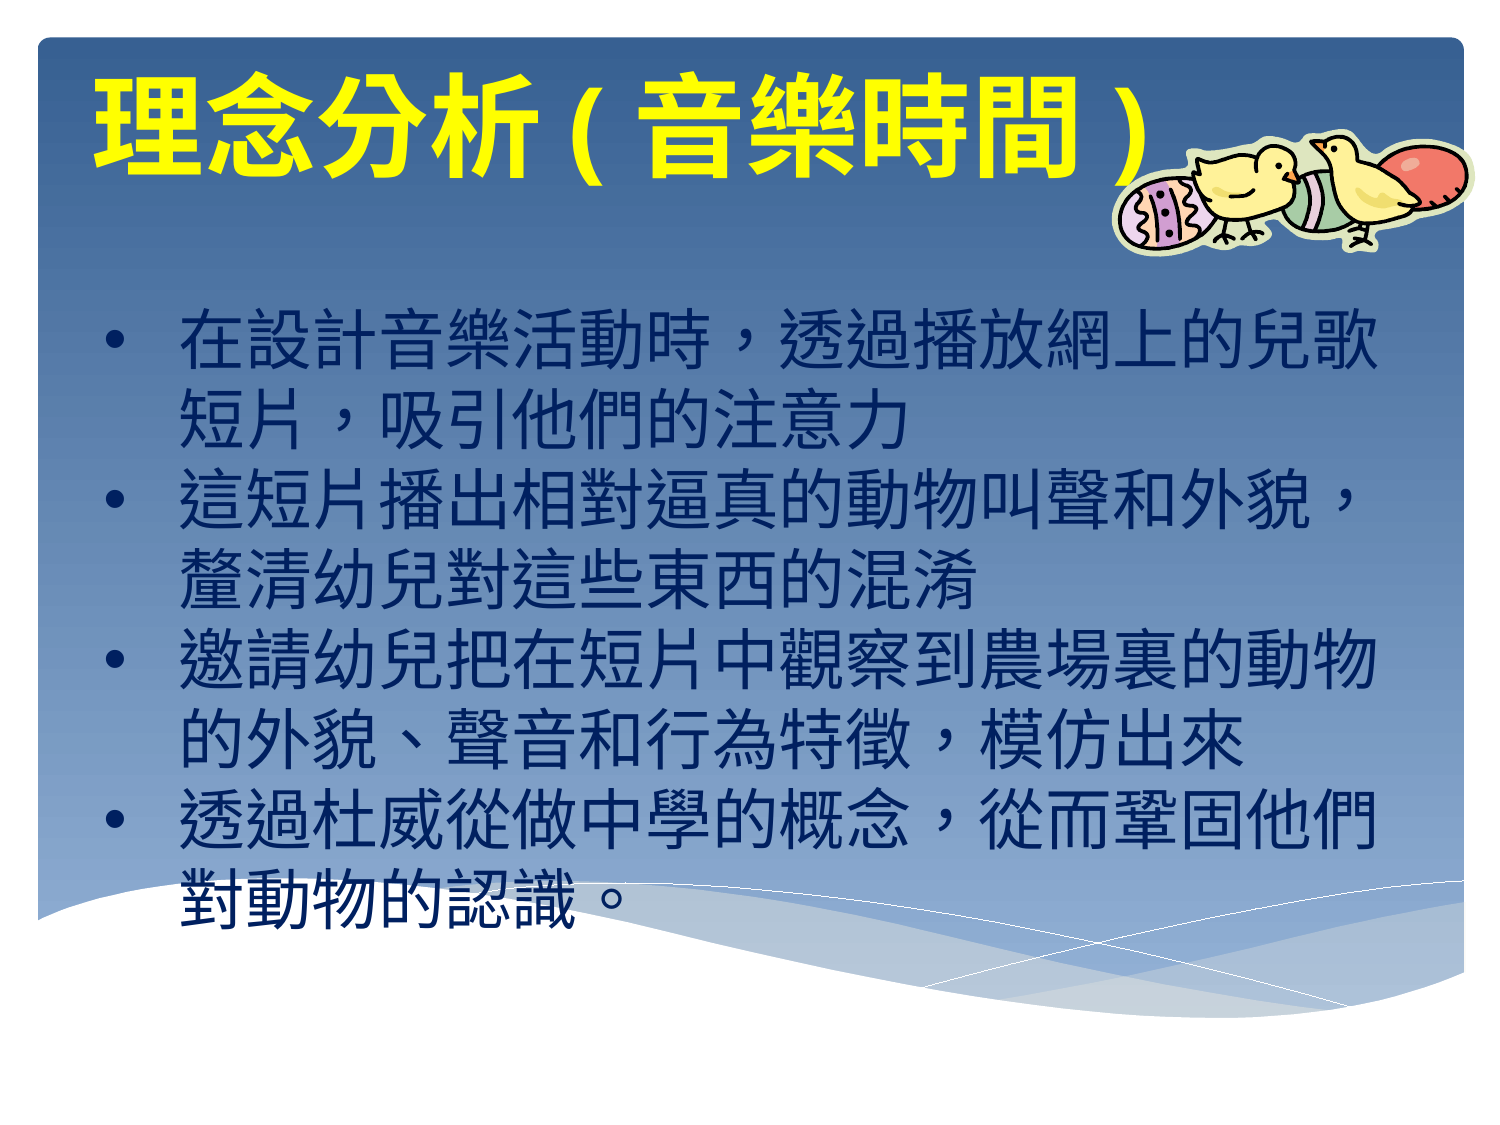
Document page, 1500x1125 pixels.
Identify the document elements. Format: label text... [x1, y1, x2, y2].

picture [1107, 125, 1479, 261]
text_box 理念分析(音樂時間) [76, 48, 1223, 289]
text_box 在設計音樂活動時，透過播放網上的兒歌短片，吸引他們的注意力 這短片播出相對逼真的動物叫聲和外貌，釐清幼兒對這些東西的混淆 邀請幼兒把在短片中觀察到農場裏的動物的外貌、聲音和行為特徵，模仿出來 透過杜威從做中學的概念，從而鞏固他們對動物的認識。 [88, 290, 1424, 991]
